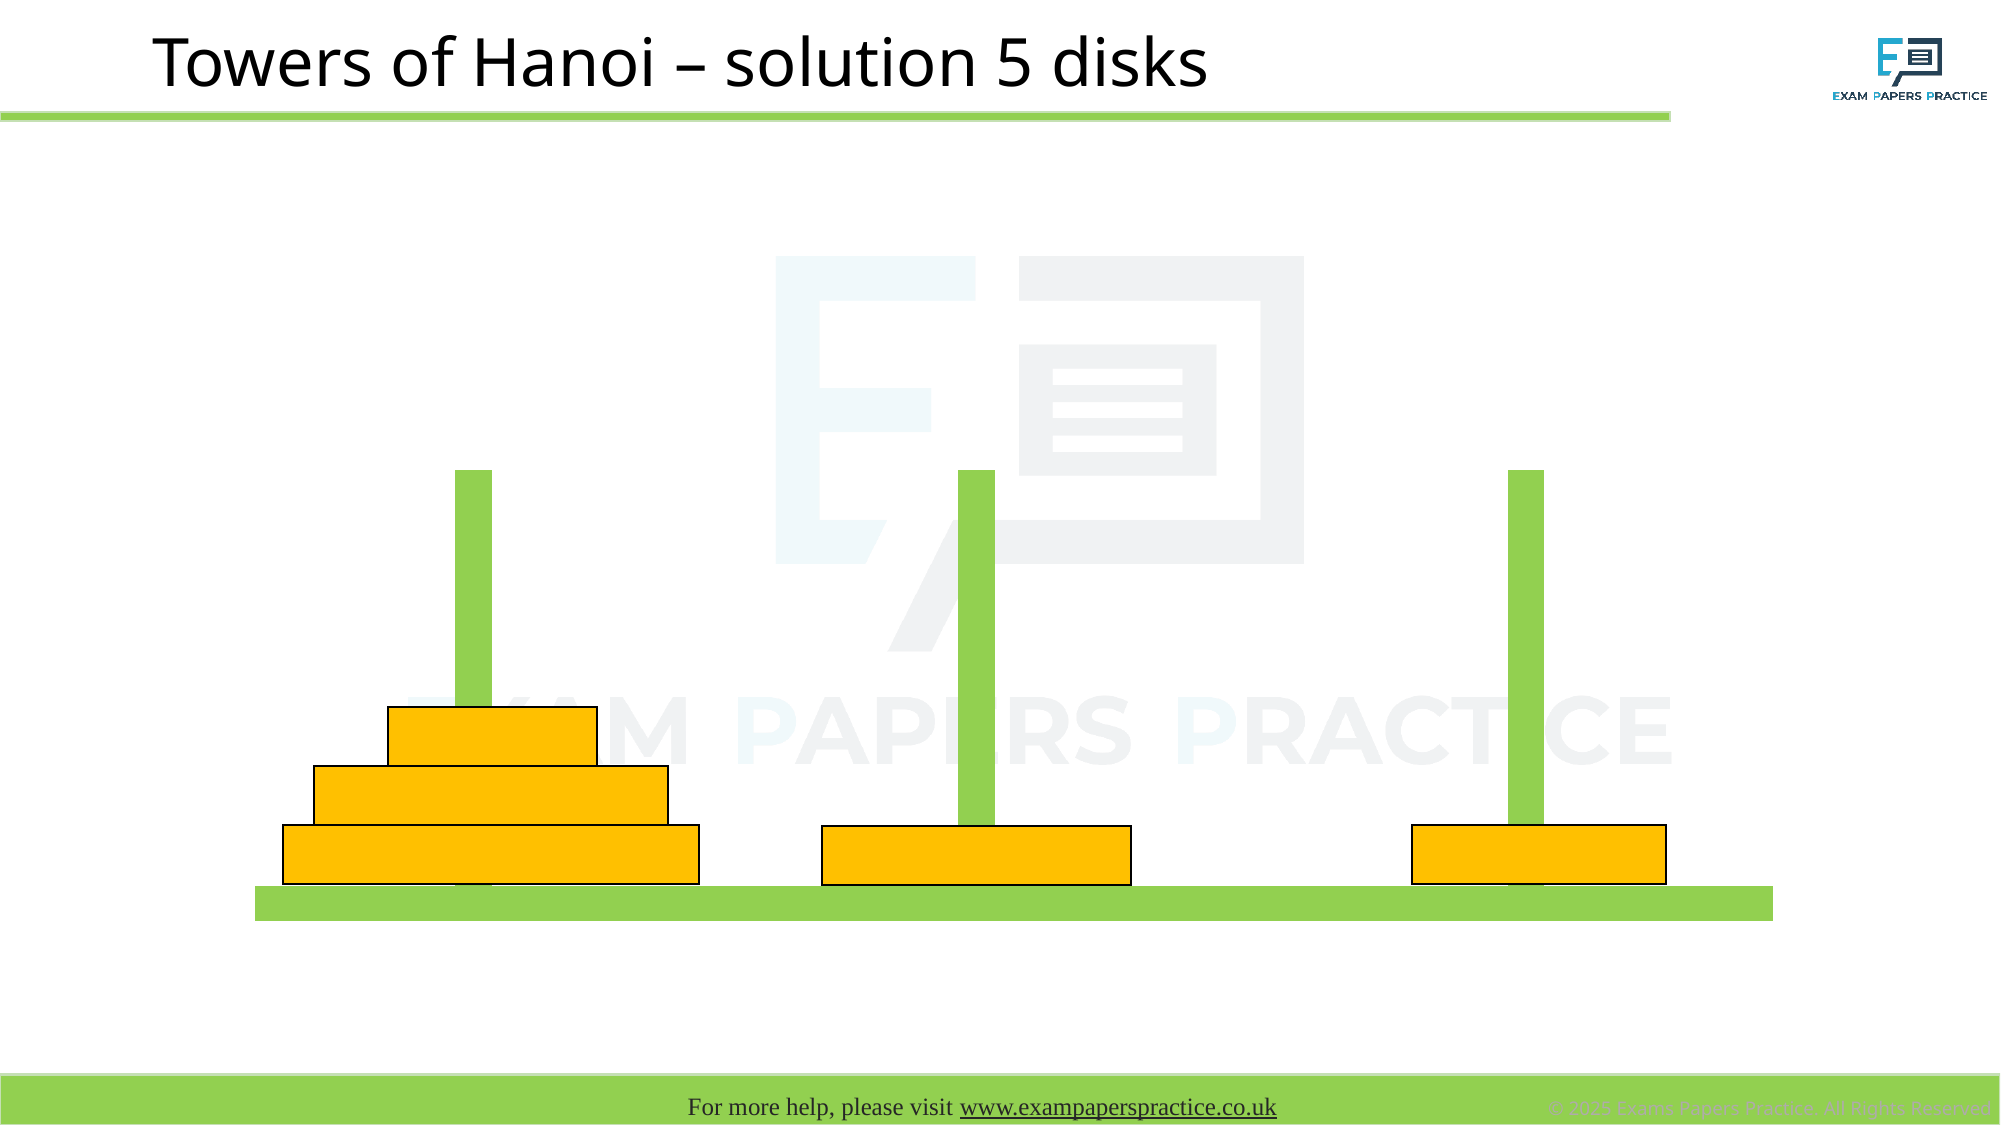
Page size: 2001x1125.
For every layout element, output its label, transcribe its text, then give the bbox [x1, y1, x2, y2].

text_box [455, 470, 492, 706]
text_box [1411, 824, 1667, 885]
text_box [958, 470, 995, 825]
text_box [387, 706, 598, 767]
text_box [282, 824, 700, 885]
text_box [1508, 470, 1544, 824]
text_box [313, 765, 669, 826]
text_box [255, 886, 1773, 921]
title Towers of Hanoi – solution 5 disks [137, 59, 1863, 70]
text_box [821, 825, 1132, 886]
